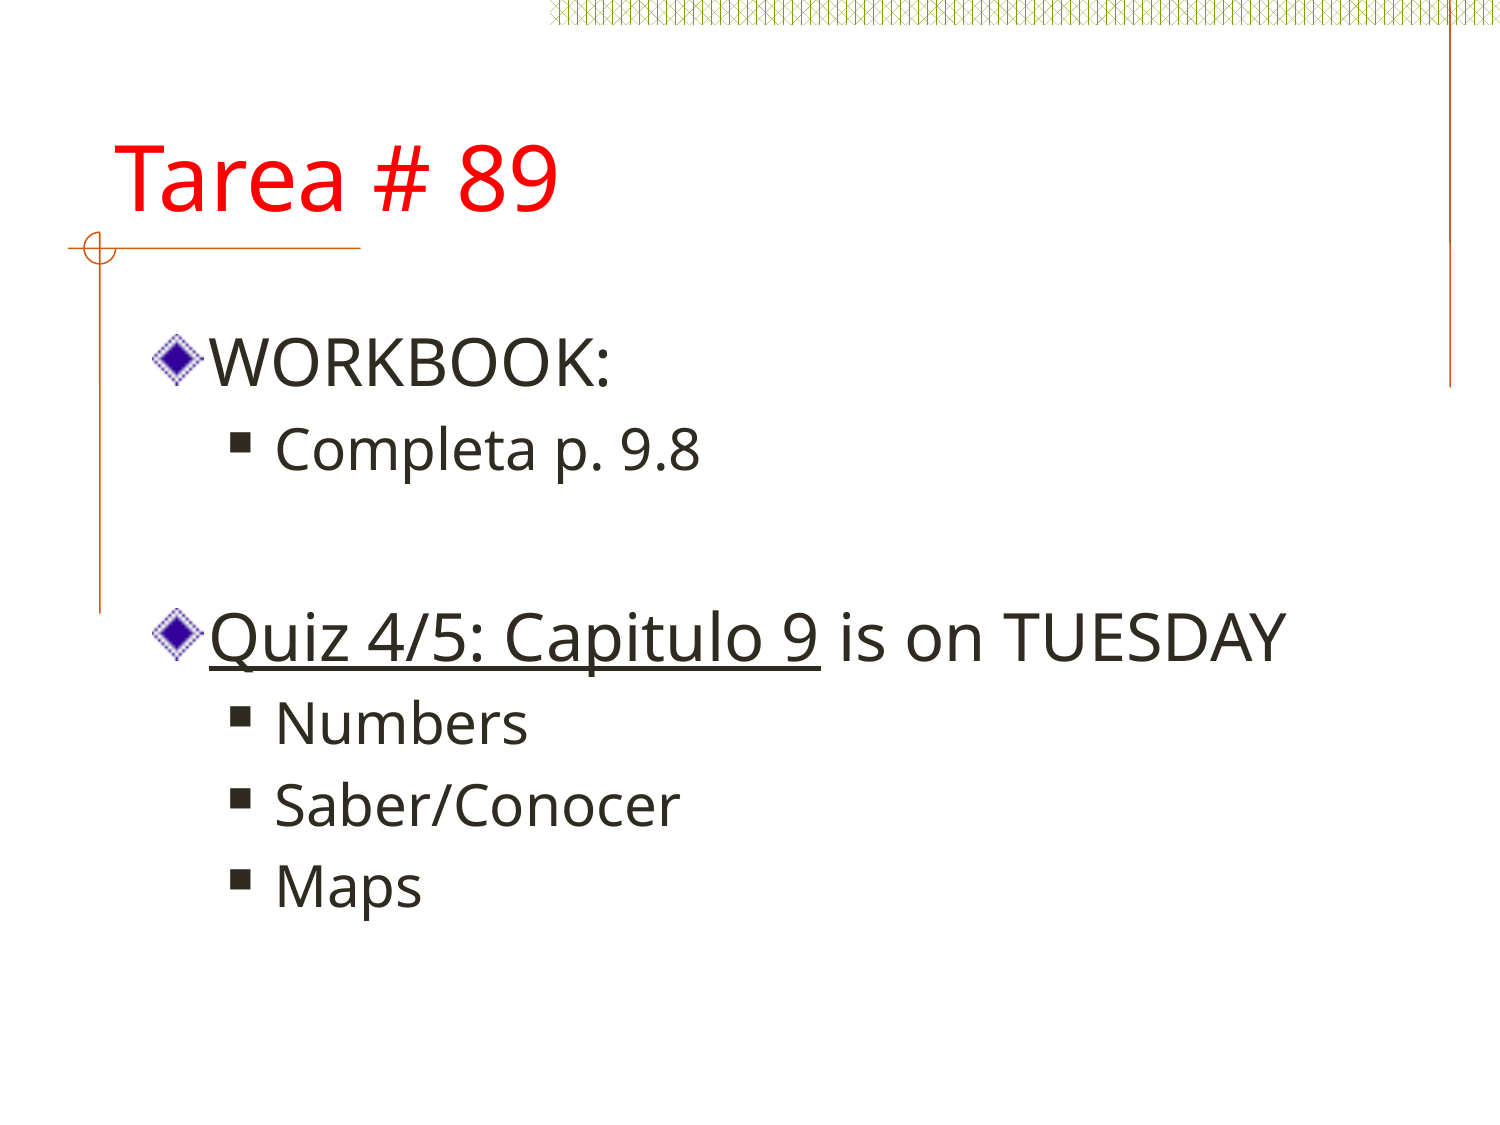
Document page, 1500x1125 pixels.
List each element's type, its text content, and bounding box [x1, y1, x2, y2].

list WORKBOOK: Completa p. 9.8 Quiz 4/5: Capitulo 9 is on TUESDAY Numbers Saber/Conocer Maps [137, 312, 1413, 988]
title Tarea # 89 [99, 50, 1375, 238]
picture [152, 608, 204, 661]
picture [152, 334, 204, 386]
